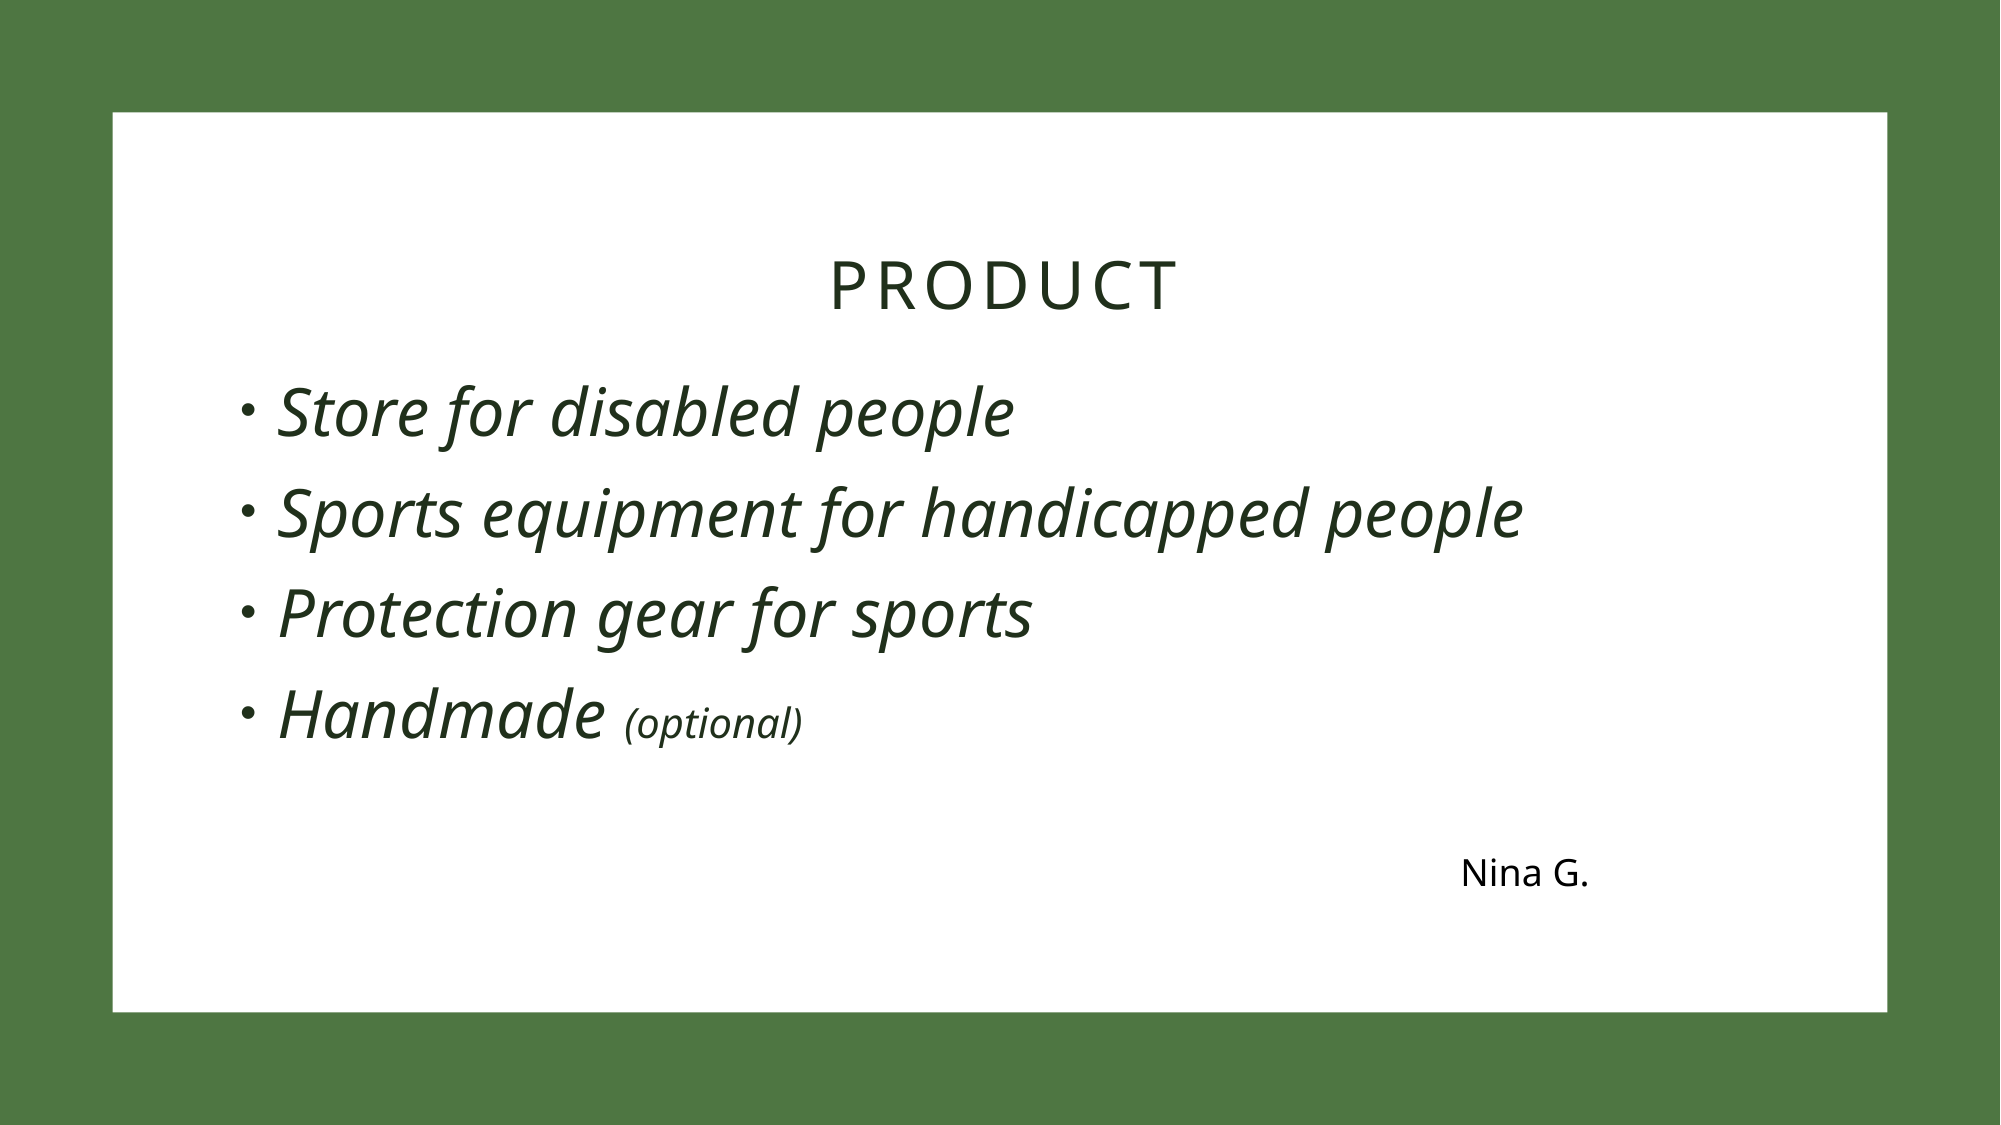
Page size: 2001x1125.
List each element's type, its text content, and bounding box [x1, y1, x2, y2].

text_box [0, 0, 2000, 1125]
text_box Nina G. [1445, 841, 1749, 901]
title Product [225, 165, 1782, 332]
text_box [111, 111, 1888, 1013]
list Store for disabled people Sports equipment for handicapped people Protection gear for sports Handmade (optional) [225, 361, 1782, 943]
